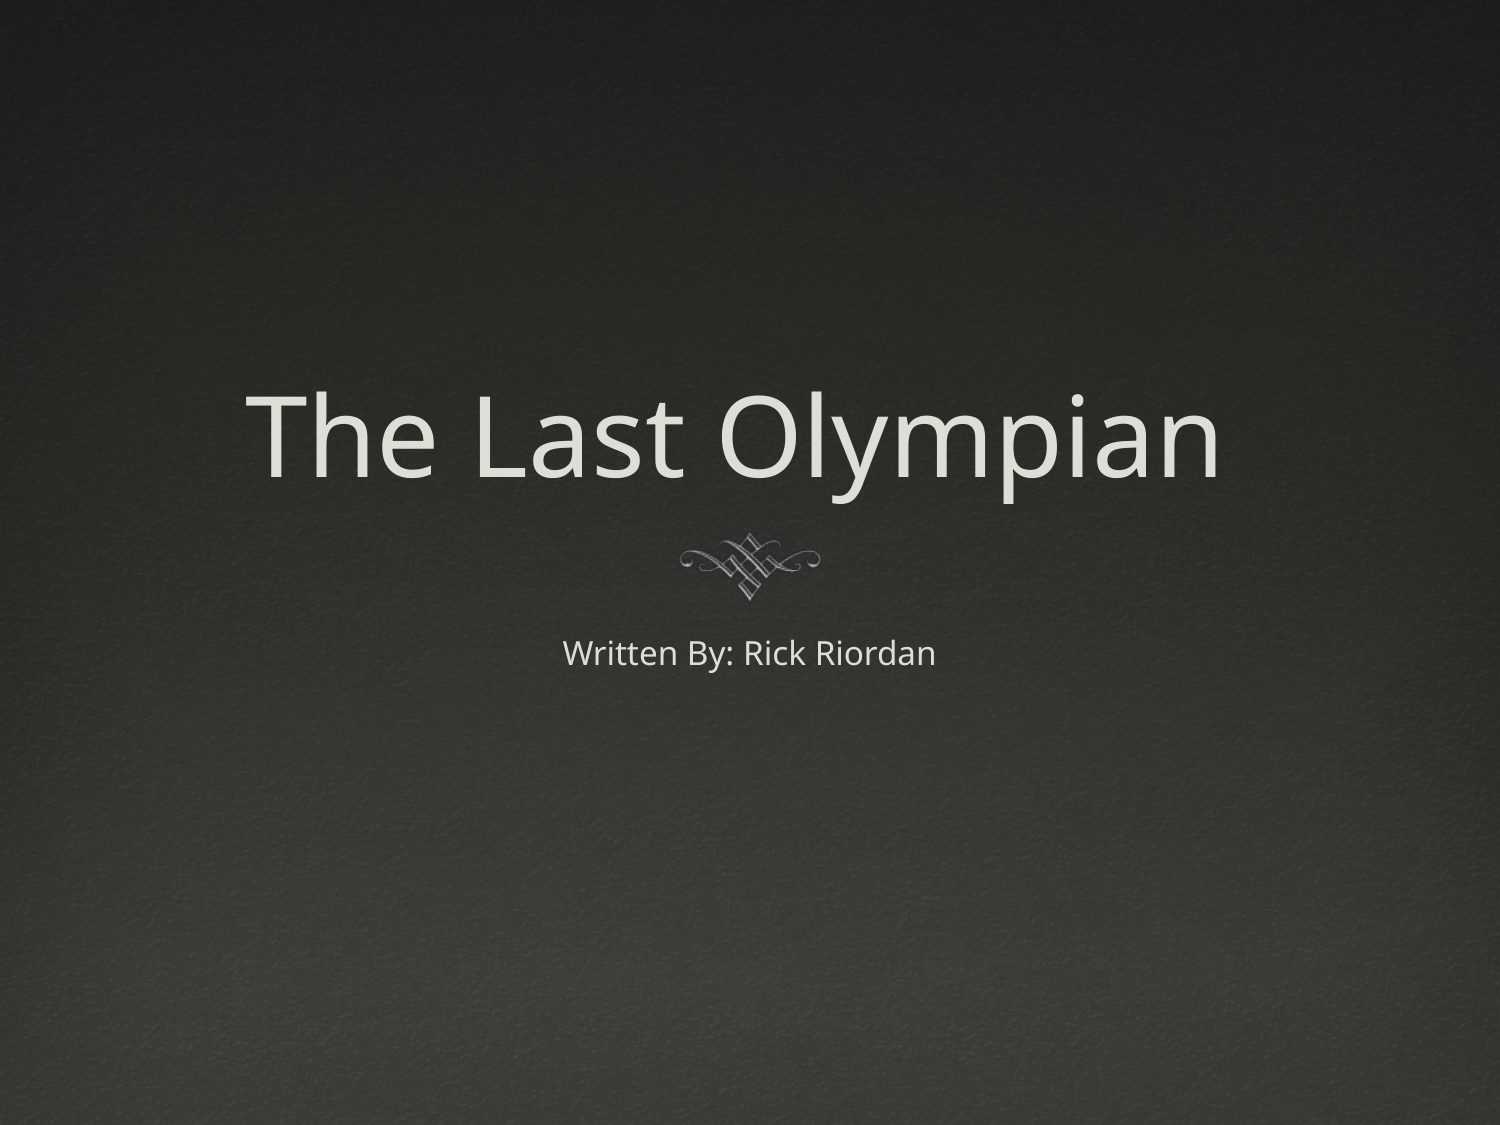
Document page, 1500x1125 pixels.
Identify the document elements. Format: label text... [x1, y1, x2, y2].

title The Last Olympian [112, 266, 1388, 508]
picture [657, 508, 843, 624]
subtitle Written By: Rick Riordan [112, 624, 1388, 913]
